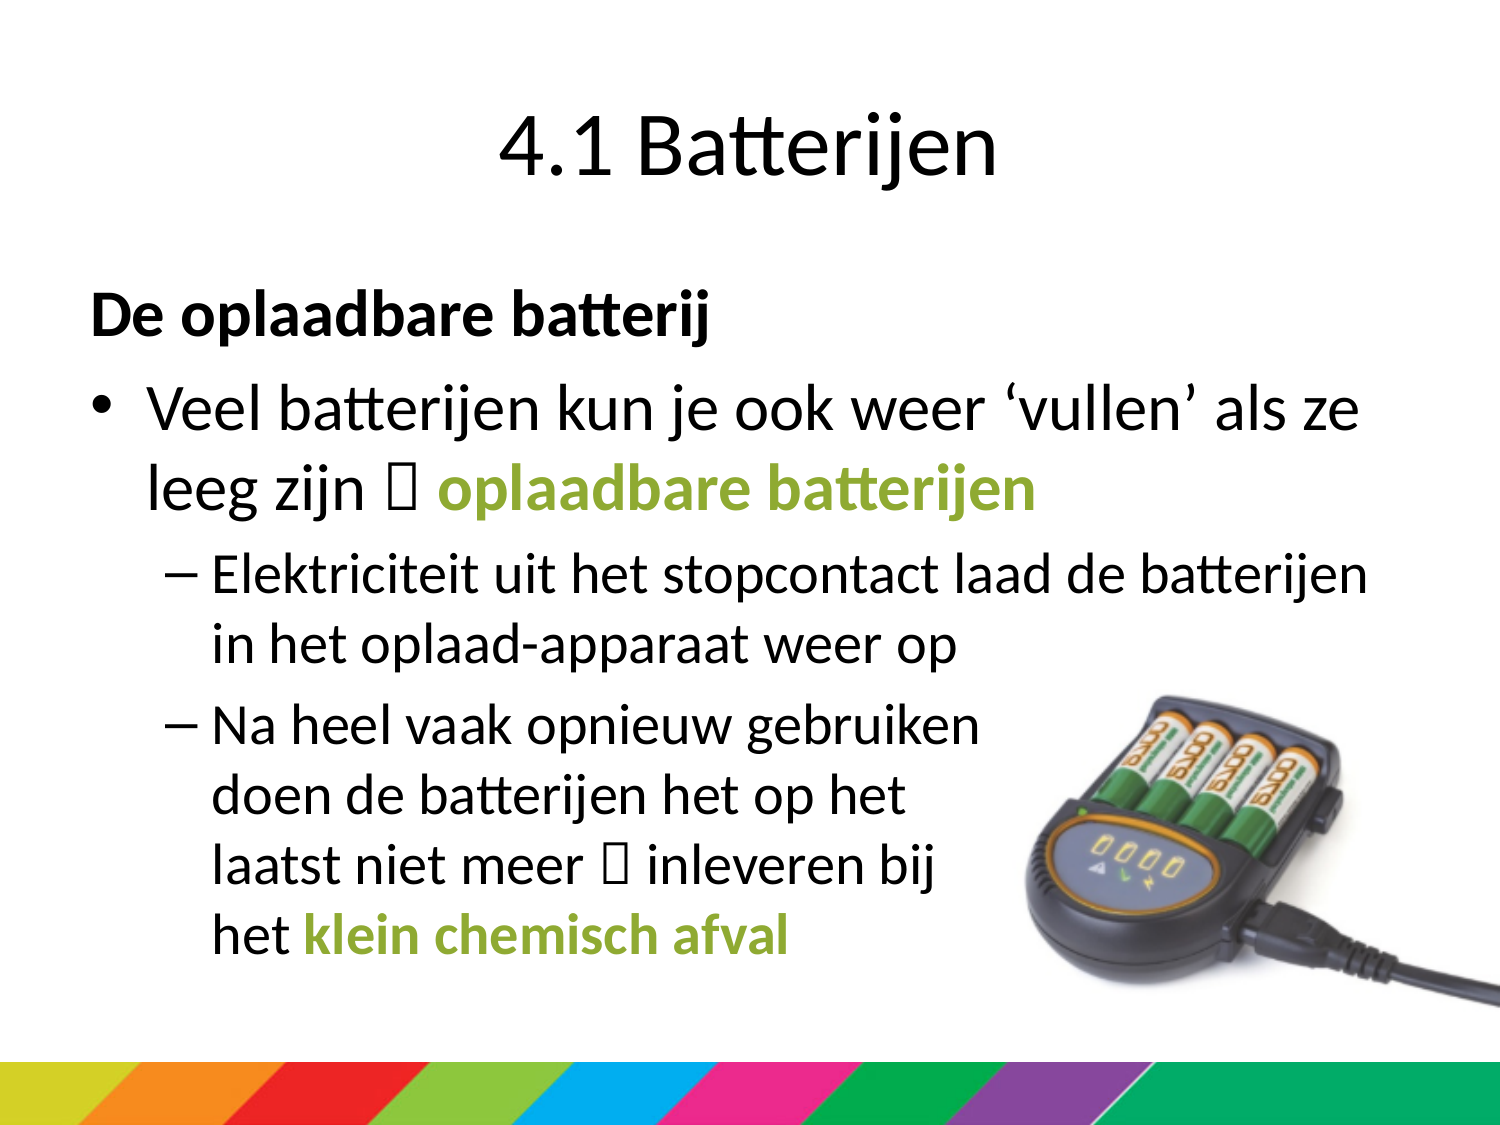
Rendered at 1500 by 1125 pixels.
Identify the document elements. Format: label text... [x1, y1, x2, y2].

picture [0, 1062, 574, 1125]
title 4.1 Batterijen [75, 45, 1425, 233]
list De oplaadbare batterij Veel batterijen kun je ook weer ‘vullen’ als ze leeg zijn  oplaadbare batterijen Elektriciteit uit het stopcontact laad de batterijen in het oplaad-apparaat weer op Na heel vaak opnieuw gebruiken doen de batterijen het op het laatst niet meer  inleveren bij het klein chemisch afval [75, 262, 1425, 1005]
picture [656, 1062, 1500, 1125]
picture [1011, 670, 1500, 1026]
